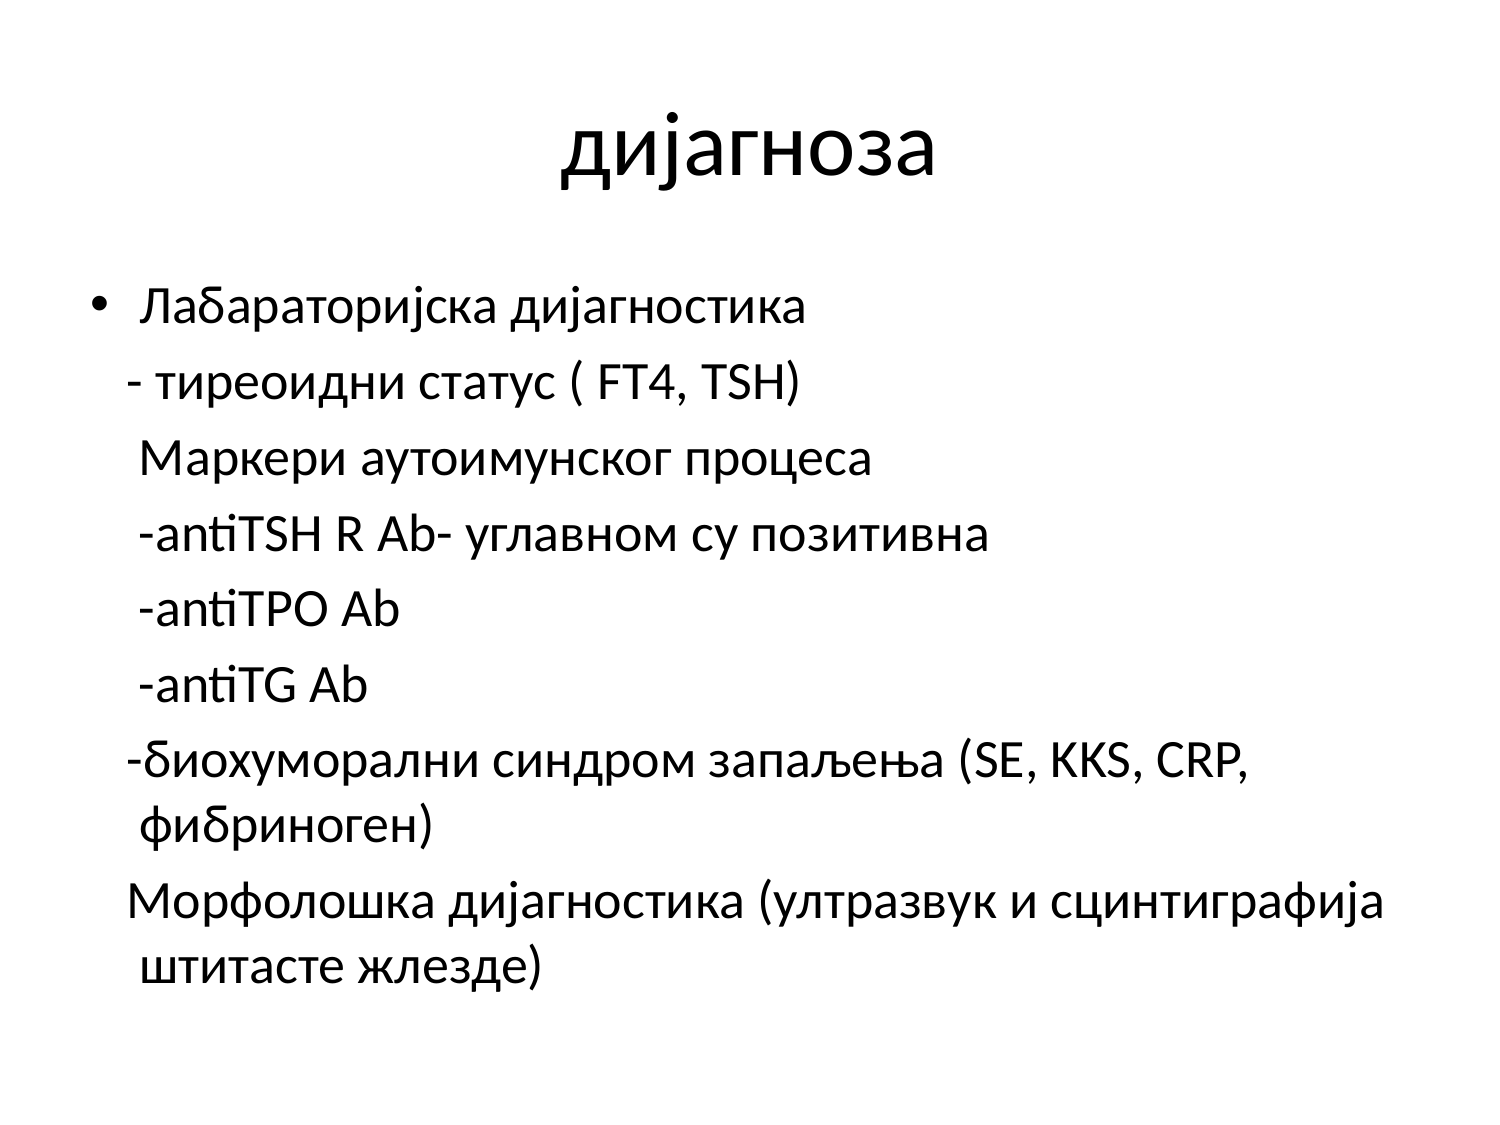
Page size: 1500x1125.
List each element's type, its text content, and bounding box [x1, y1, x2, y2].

list Лабараторијска дијагностика - тиреоидни статус ( FT4, TSH) Маркери аутоимунског процеса -antiTSH R Ab- углавном су позитивна -antiTPO Ab -antiTG Ab -биохуморални синдром запаљења (SE, KKS, CRP, фибриноген) Морфолошка дијагностика (ултразвук и сцинтиграфија штитасте жлезде) [75, 262, 1425, 1005]
title дијагноза [75, 45, 1425, 233]
